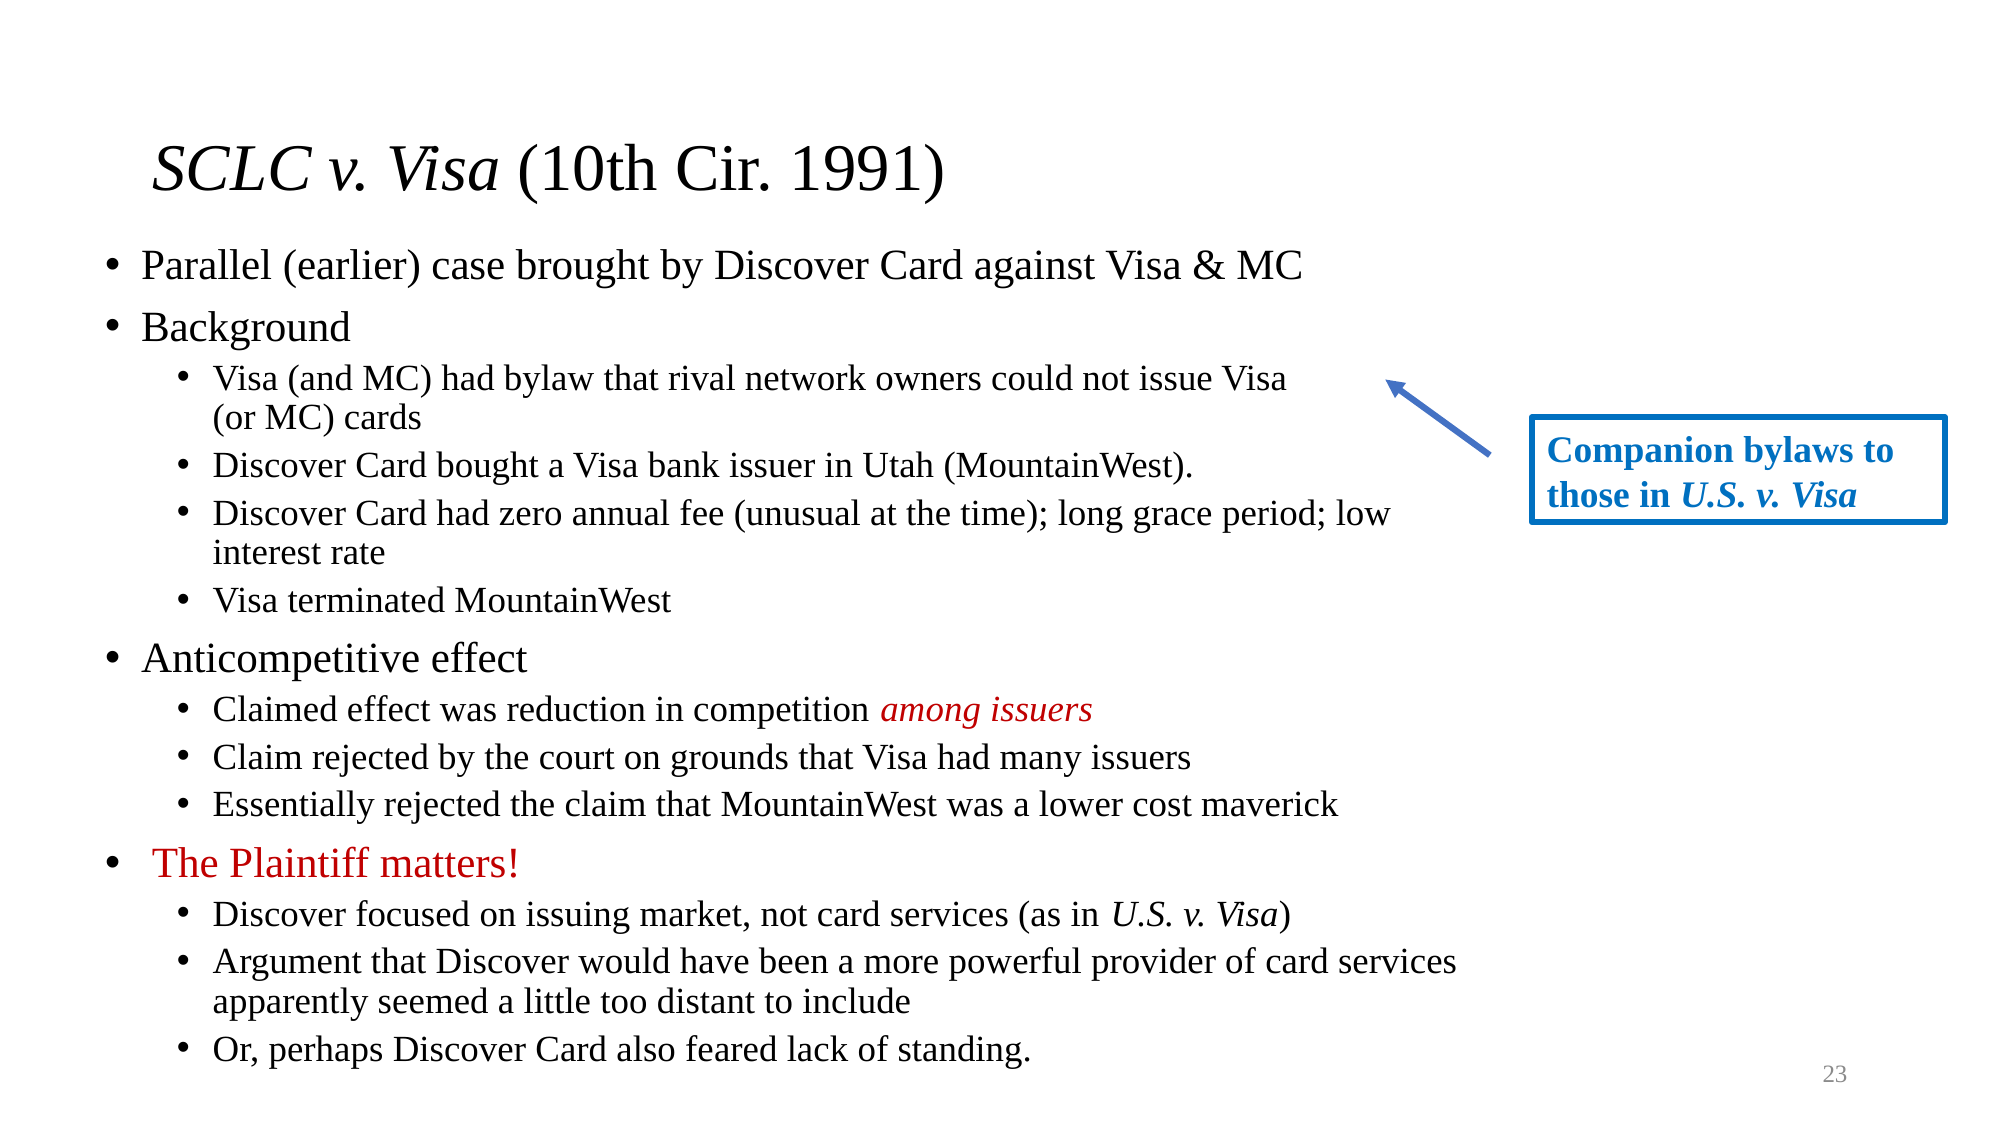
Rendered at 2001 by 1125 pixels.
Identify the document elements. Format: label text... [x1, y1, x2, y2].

list Parallel (earlier) case brought by Discover Card against Visa & MC Background Visa (and MC) had bylaw that rival network owners could not issue Visa (or MC) cards Discover Card bought a Visa bank issuer in Utah (MountainWest). Discover Card had zero annual fee (unusual at the time); long grace period; low interest rate Visa terminated MountainWest Anticompetitive effect Claimed effect was reduction in competition among issuers Claim rejected by the court on grounds that Visa had many issuers Essentially rejected the claim that MountainWest was a lower cost maverick The Plaintiff matters! Discover focused on issuing market, not card services (as in U.S. v. Visa) Argument that Discover would have been a more powerful provider of card services apparently seemed a little too distant to include Or, perhaps Discover Card also feared lack of standing. [90, 234, 1490, 1086]
text_box Companion bylaws to those in U.S. v. Visa [1531, 417, 1945, 523]
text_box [1385, 379, 1490, 456]
title SCLC v. Visa (10th Cir. 1991) [137, 59, 1863, 278]
slide_number 23 [1412, 1042, 1863, 1103]
